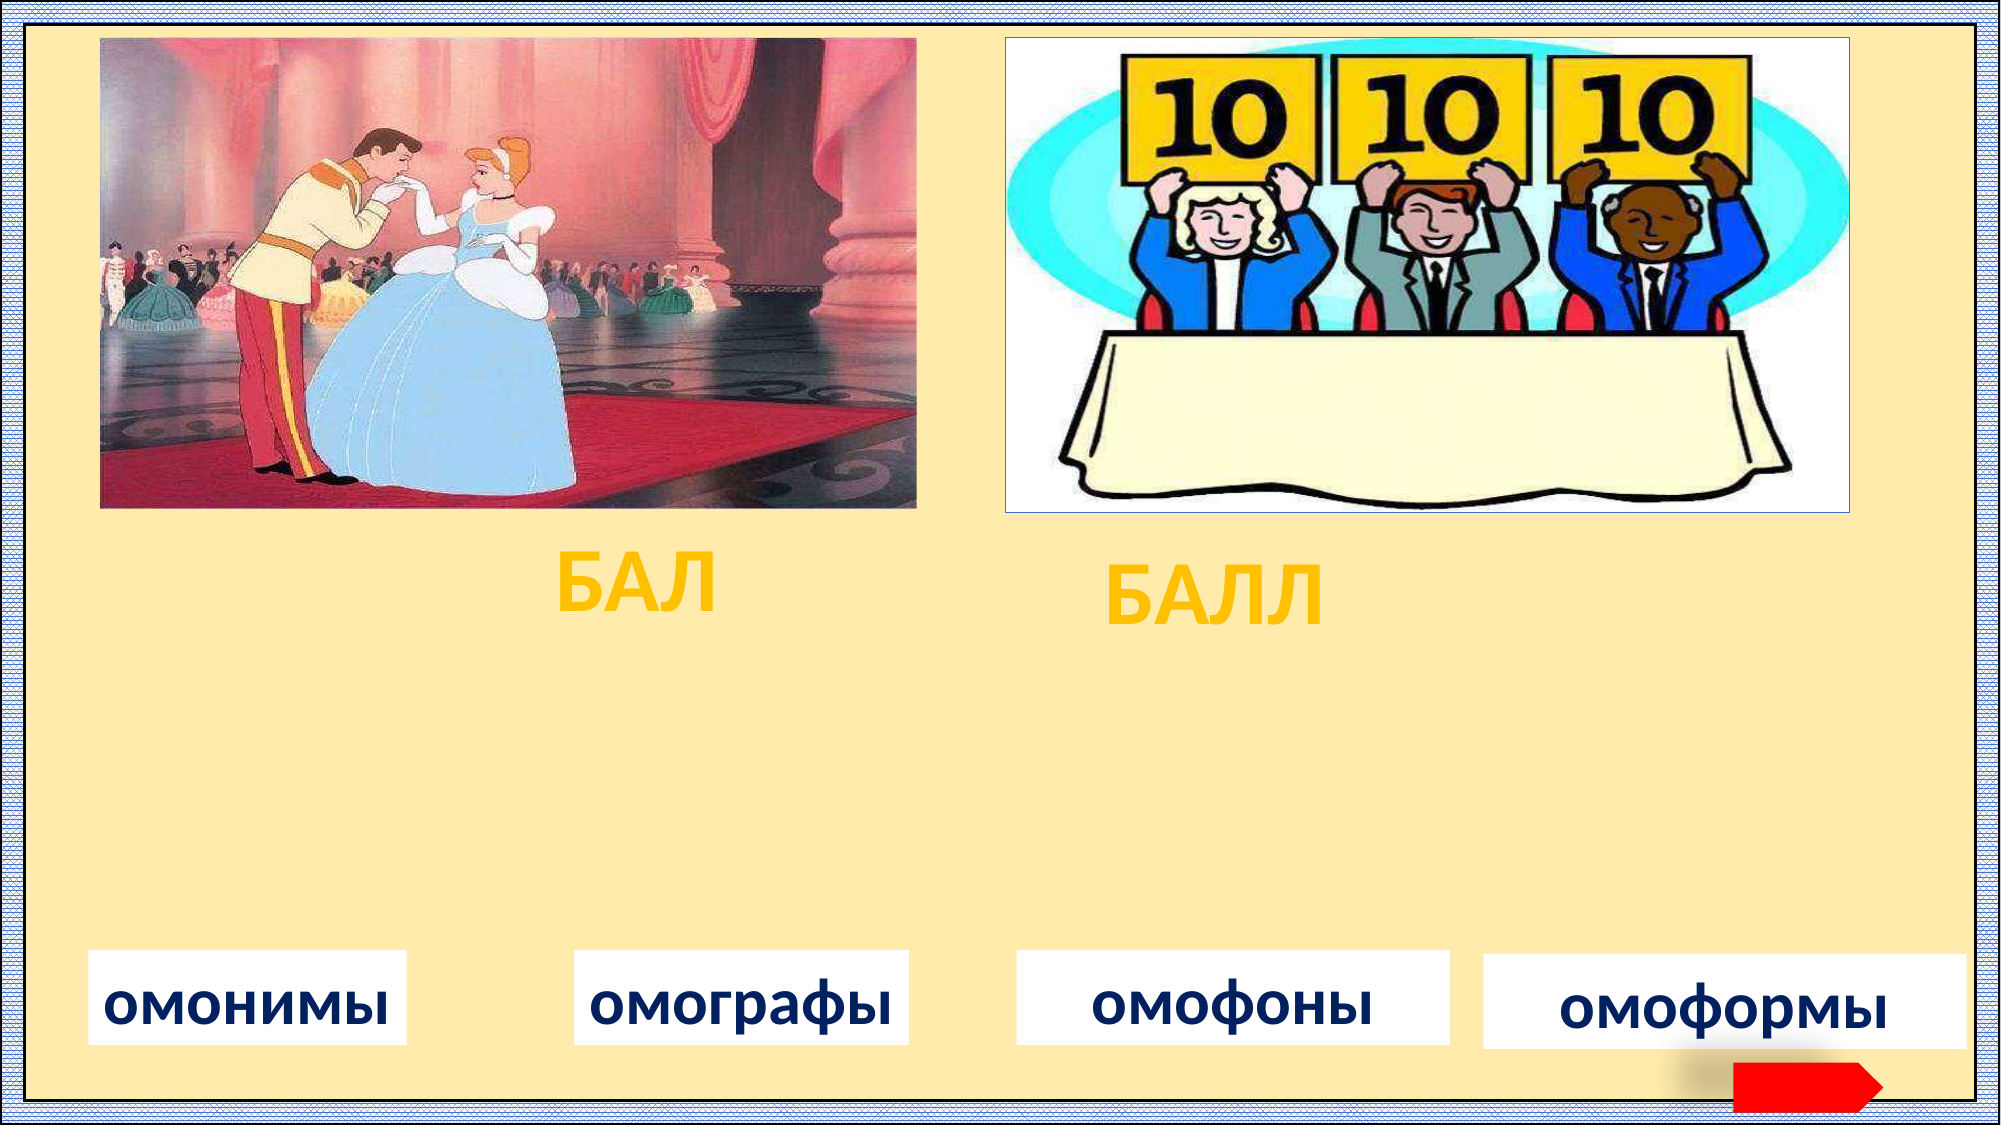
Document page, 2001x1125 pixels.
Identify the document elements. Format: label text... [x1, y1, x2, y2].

text_box бал [539, 512, 734, 638]
picture [1005, 37, 1850, 513]
text_box омоформы [1483, 954, 1967, 1049]
text_box [1732, 1061, 1885, 1114]
text_box омографы [574, 949, 909, 1045]
picture [99, 37, 917, 509]
text_box балл [1089, 524, 1341, 650]
text_box омофоны [1016, 949, 1450, 1045]
text_box омонимы [88, 949, 407, 1045]
